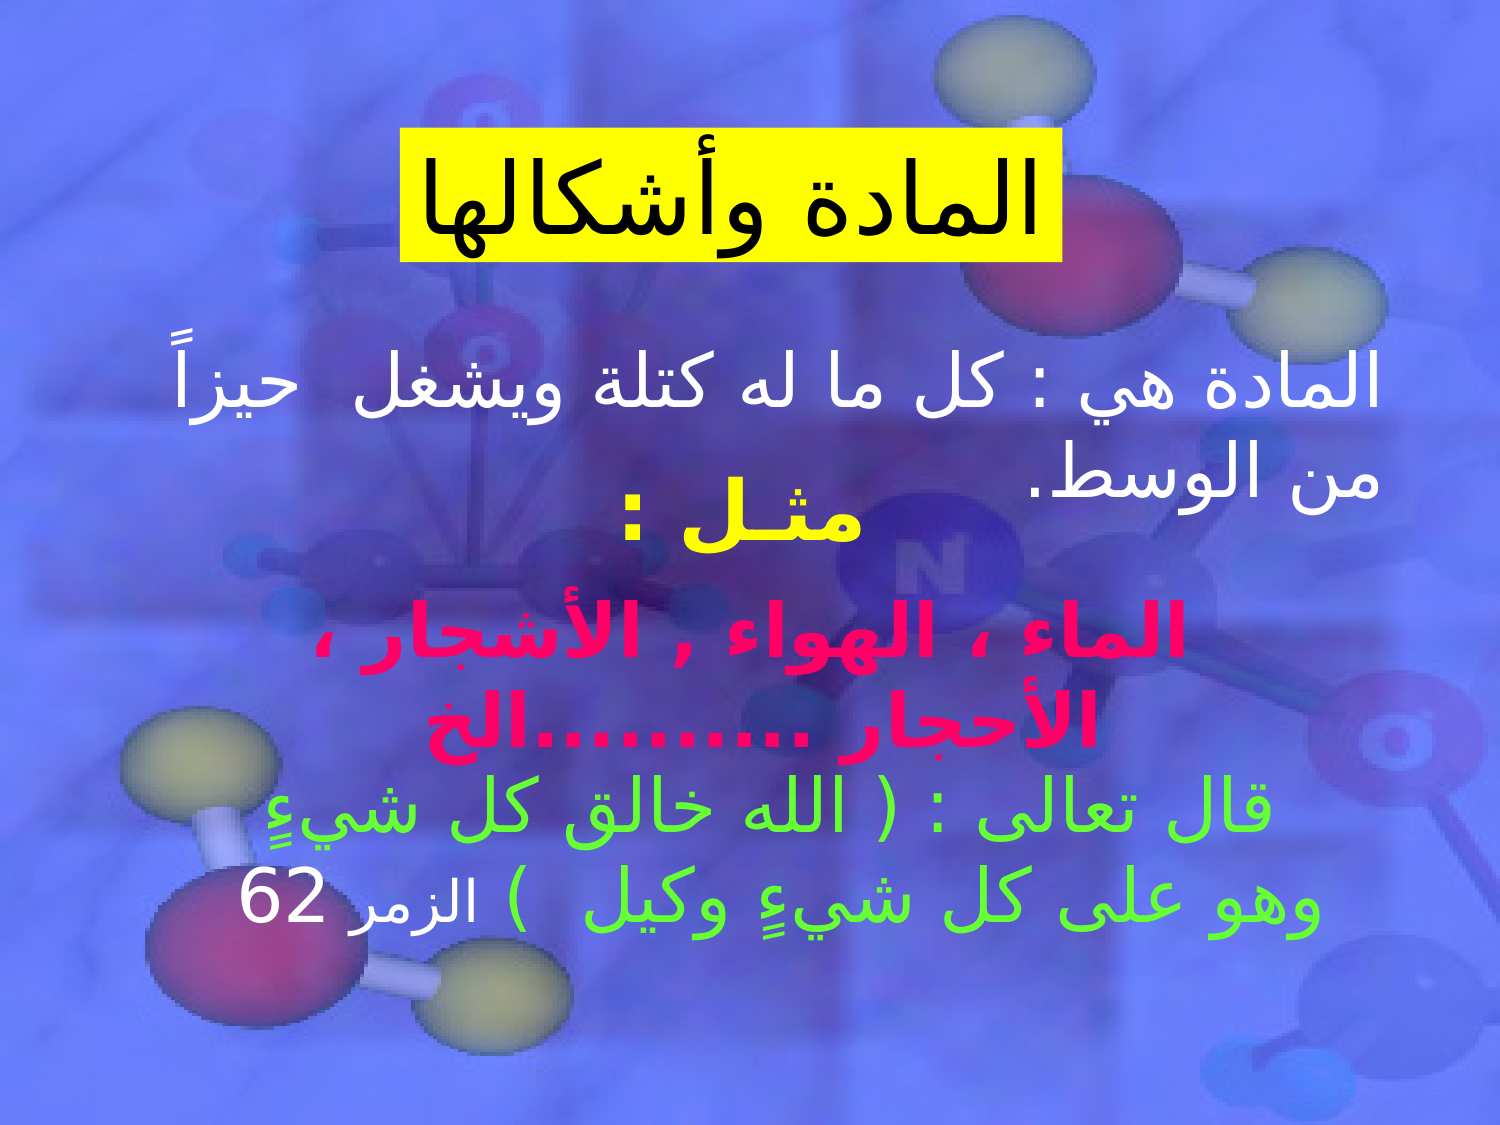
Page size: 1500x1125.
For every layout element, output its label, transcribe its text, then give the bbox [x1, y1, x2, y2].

text_box مثـل : [587, 450, 925, 565]
text_box المادة وأشكالها [399, 127, 1063, 263]
picture [0, 0, 1500, 1125]
text_box المادة هي : كل ما له كتلة ويشغل حيزاً من الوسط. [99, 324, 1400, 520]
text_box قال تعالى : ( الله خالق كل شيءٍ وهو على كل شيءٍ وكيل ) الزمر 62 [200, 749, 1363, 945]
text_box الماء ، الهواء , الأشجار ، الأحجار ..........الخ [125, 574, 1375, 770]
